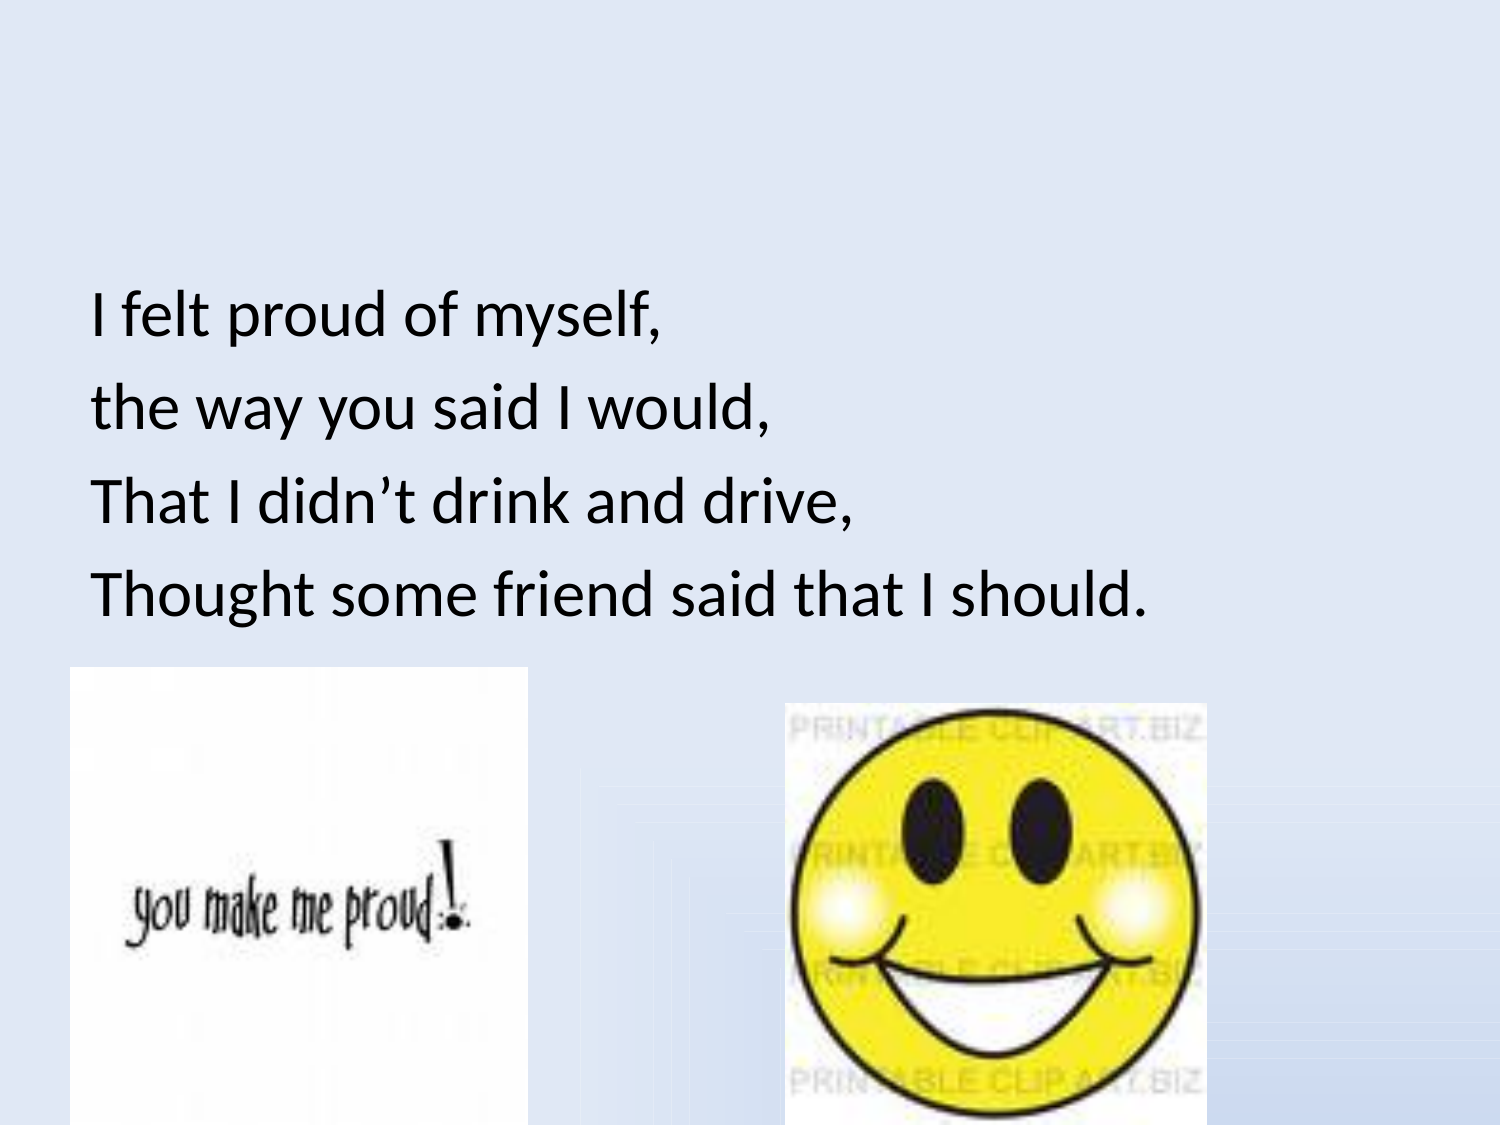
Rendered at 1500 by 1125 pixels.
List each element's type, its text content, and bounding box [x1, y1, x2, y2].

picture [70, 667, 528, 1125]
picture [784, 702, 1208, 1125]
list I felt proud of myself, the way you said I would, That I didn’t drink and drive, Thought some friend said that I should. [75, 262, 1425, 1005]
